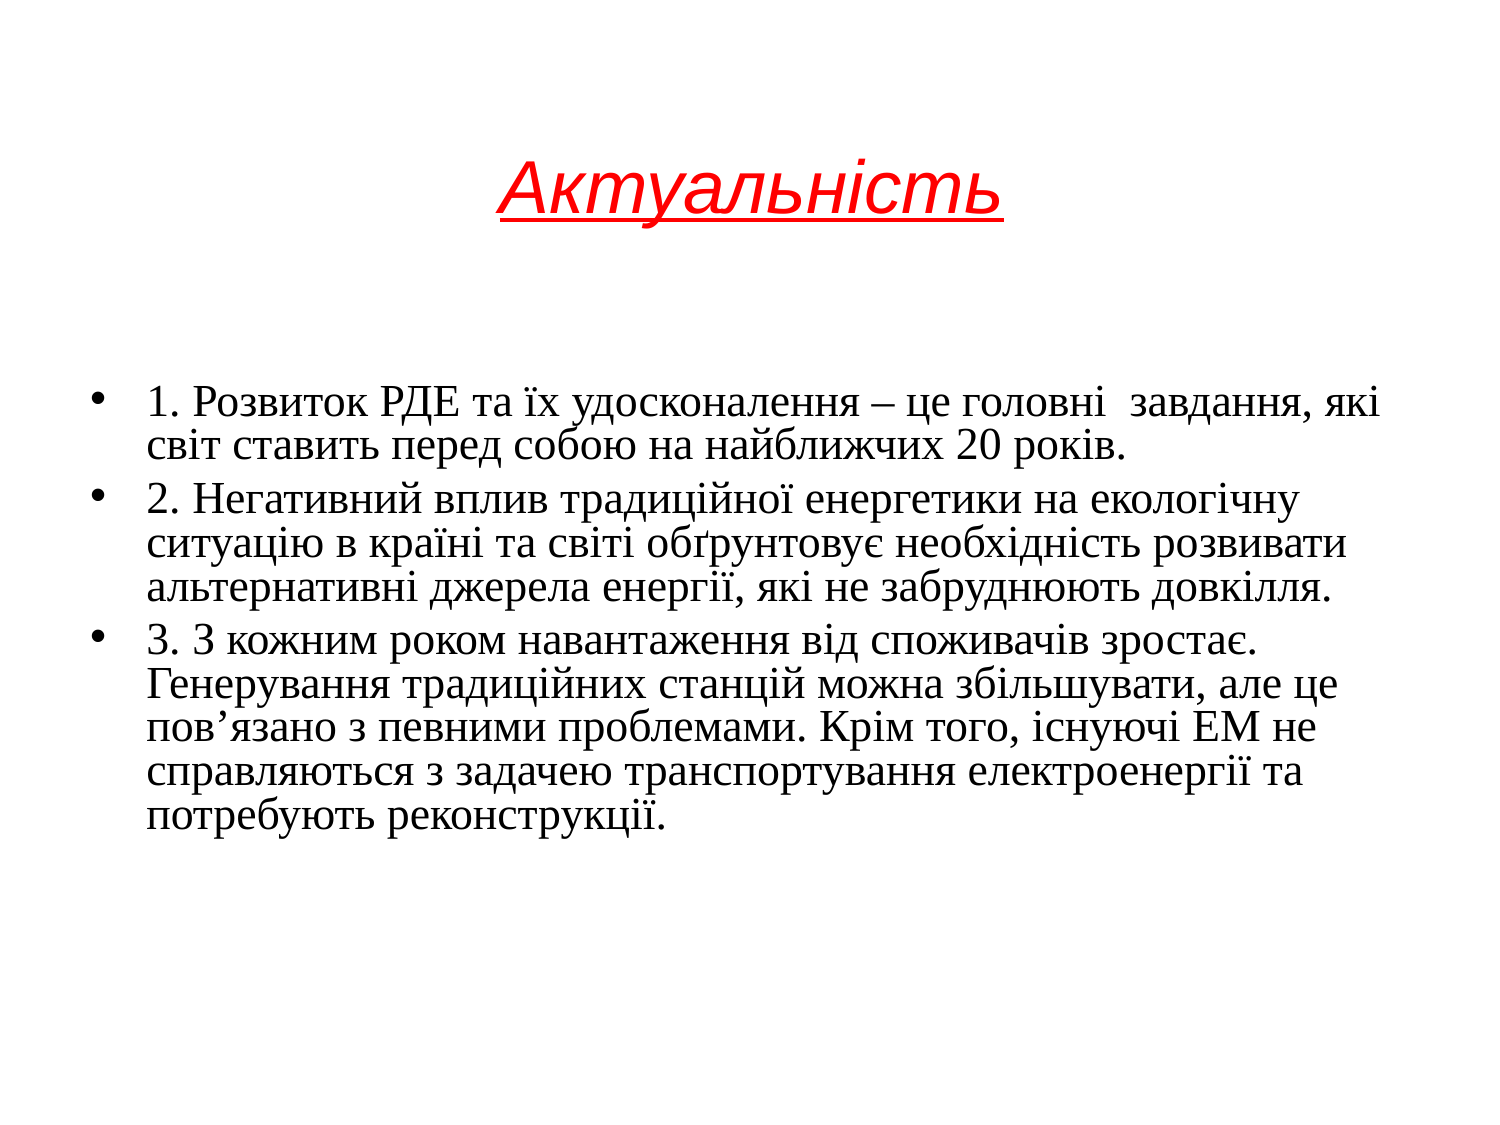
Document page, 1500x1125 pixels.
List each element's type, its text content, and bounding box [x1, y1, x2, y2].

list 1. Розвиток РДЕ та їх удосконалення – це головні завдання, які світ ставить перед собою на найближчих 20 років. 2. Негативний вплив традиційної енергетики на екологічну ситуацію в країні та світі обґрунтовує необхідність розвивати альтернативні джерела енергії, які не забруднюють довкілля. 3. З кожним роком навантаження від споживачів зростає. Генерування традиційних станцій можна збільшувати, але це пов’язано з певними проблемами. Крім того, існуючі ЕМ не справляються з задачею транспортування електроенергії та потребують реконструкції. [74, 373, 1426, 1059]
title Актуальність [76, 89, 1428, 278]
